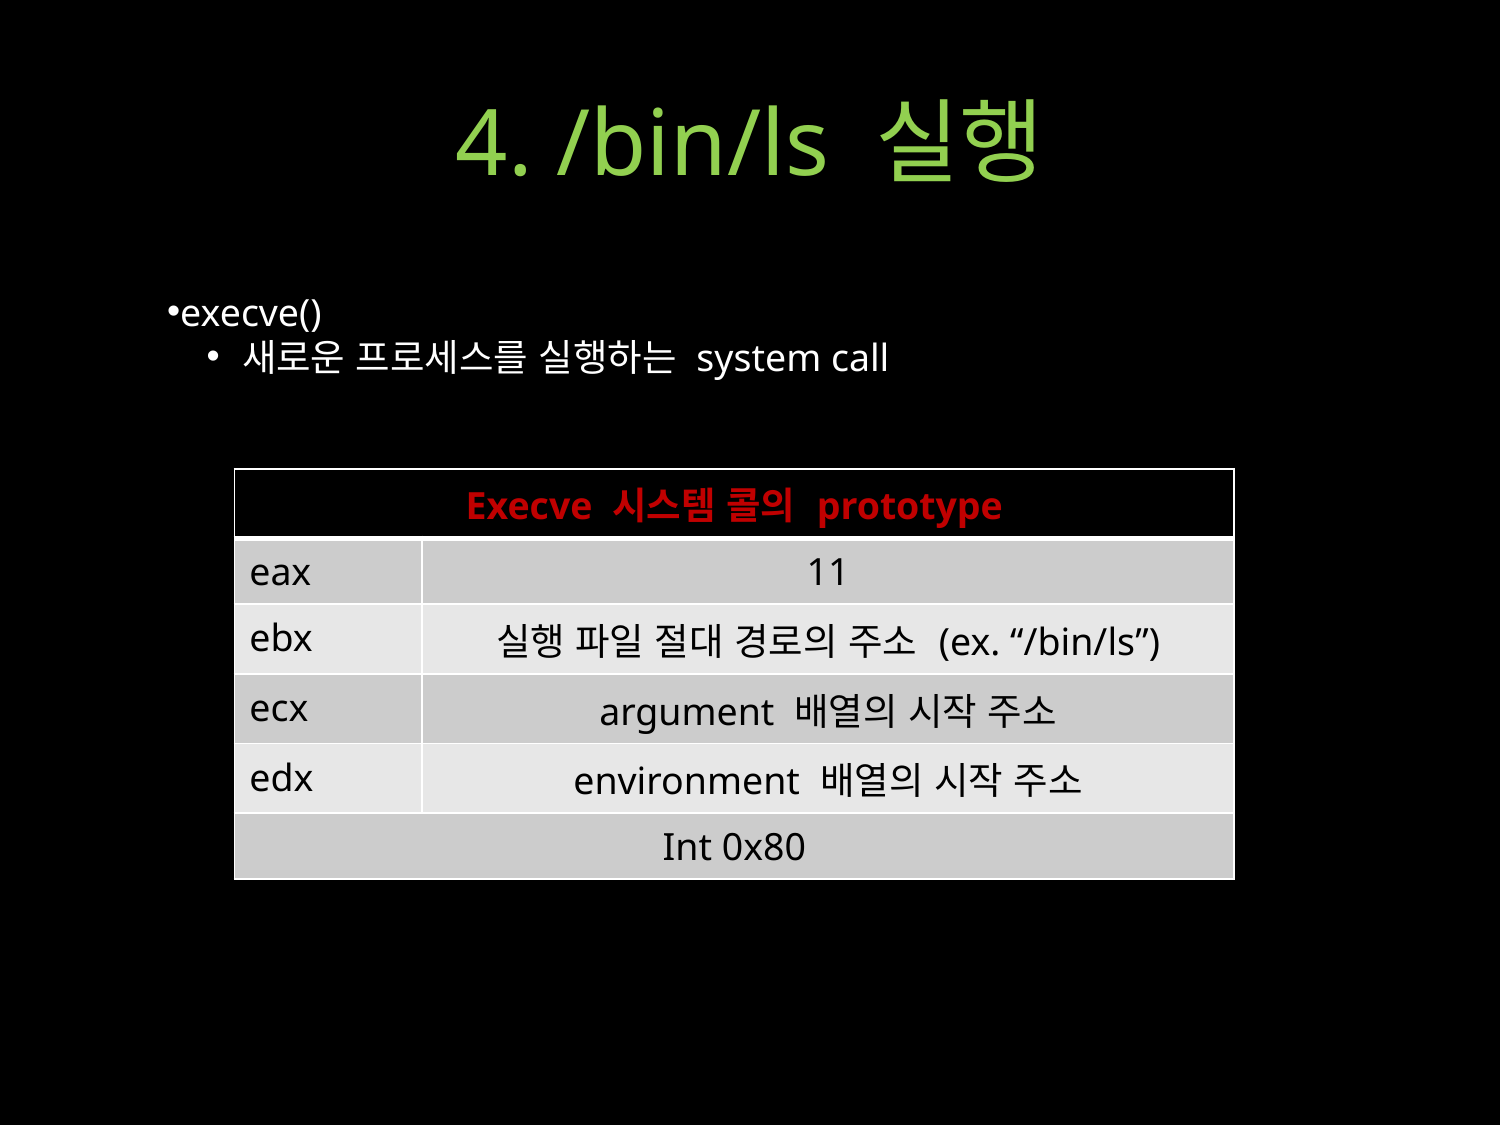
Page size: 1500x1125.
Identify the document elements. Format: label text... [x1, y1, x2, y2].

table_cell eax [235, 541, 421, 603]
table_cell 11 [423, 541, 1233, 603]
table_cell ecx [235, 675, 421, 743]
table_header Execve 시스템 콜의 prototype [235, 470, 1233, 536]
title 4. /bin/ls 실행 [75, 45, 1425, 233]
table_cell environment 배열의 시작 주소 [423, 744, 1233, 812]
table_cell edx [235, 744, 421, 812]
table_cell ebx [235, 605, 421, 673]
table_cell 실행 파일 절대 경로의 주소 (ex. “/bin/ls”) [423, 605, 1233, 673]
text_box execve() 새로운 프로세스를 실행하는 system call [152, 281, 1172, 431]
table_cell argument 배열의 시작 주소 [423, 675, 1233, 743]
table_cell Int 0x80 [235, 814, 1233, 878]
